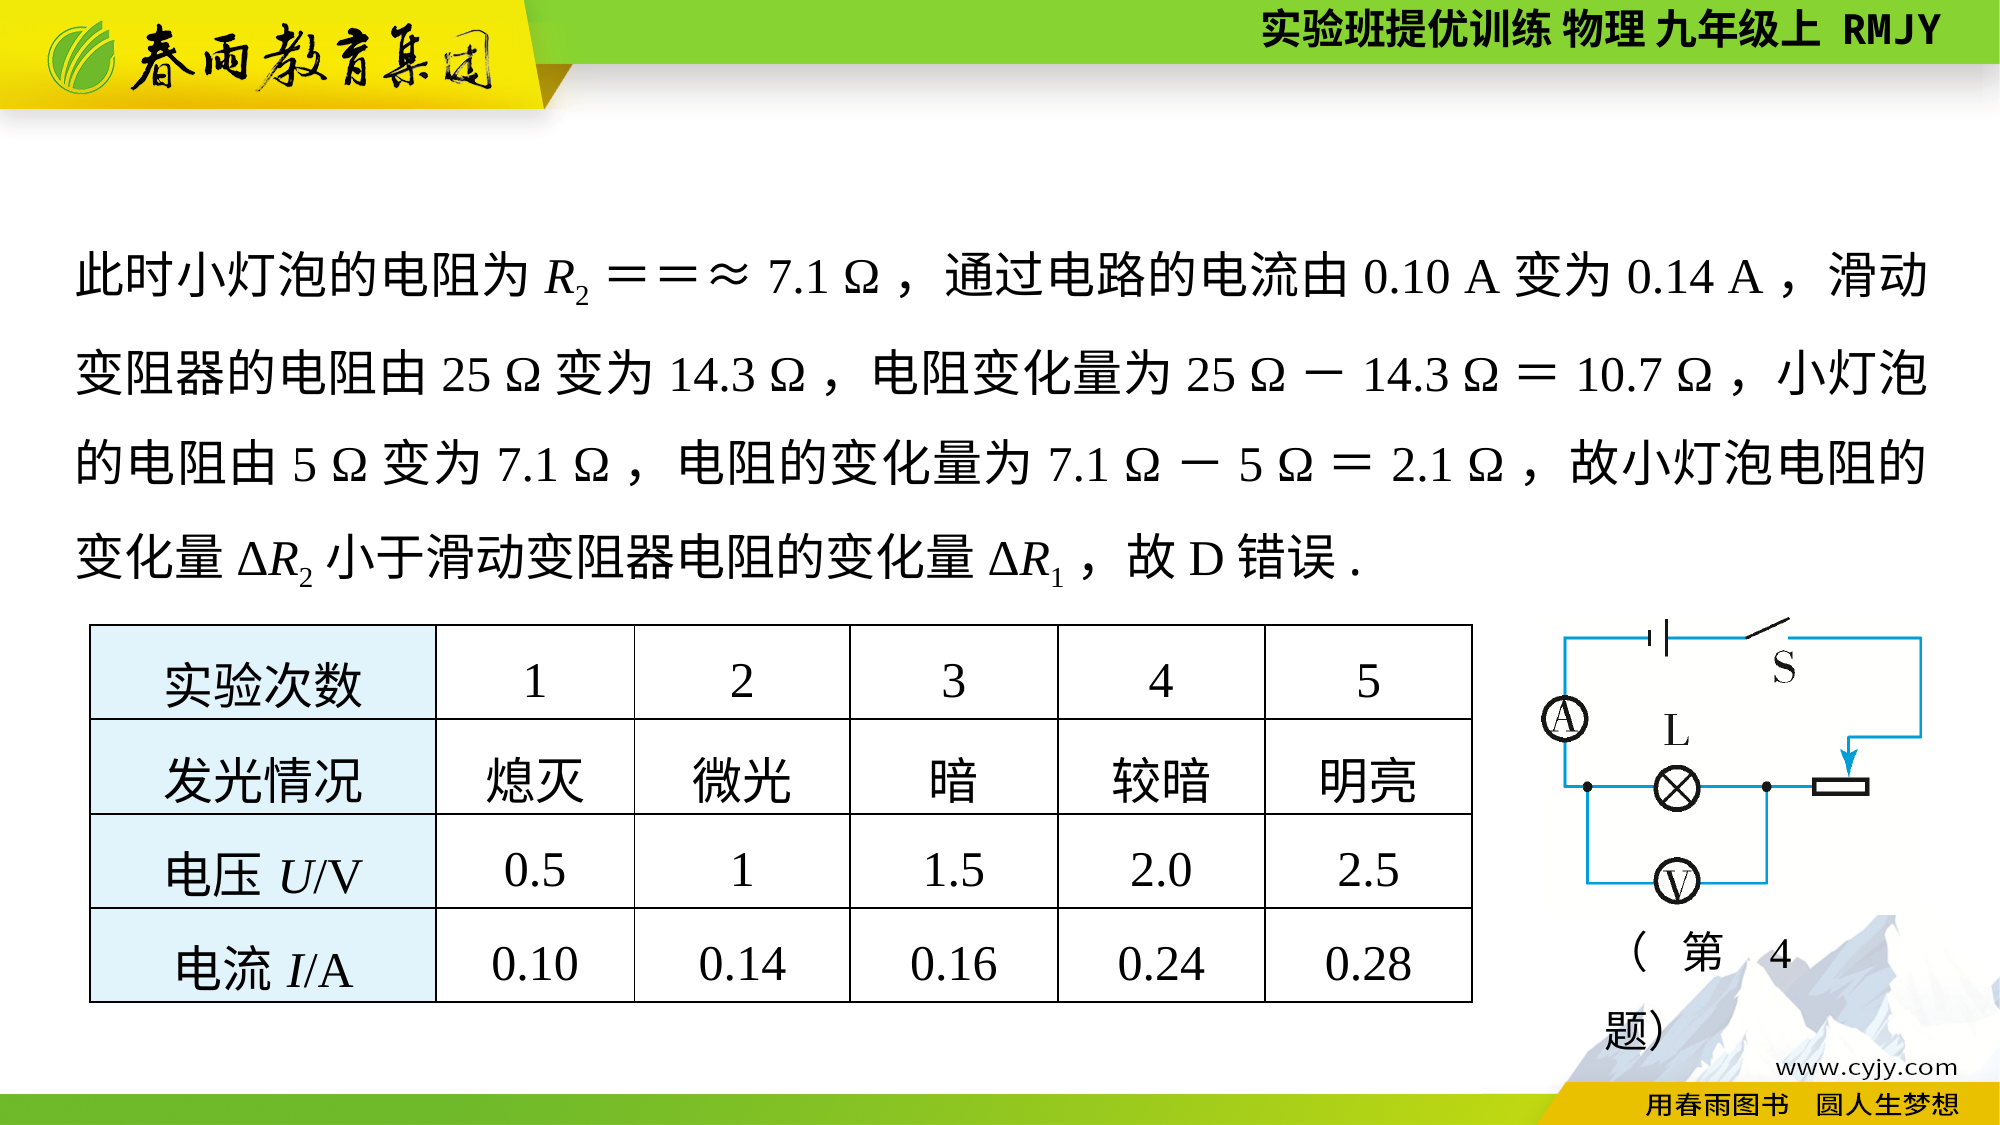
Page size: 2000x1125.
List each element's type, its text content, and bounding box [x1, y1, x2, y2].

table_cell 1 [635, 815, 849, 907]
table_header 4 [1059, 626, 1264, 718]
table_cell 电压U/V [91, 815, 435, 907]
table_header 5 [1266, 626, 1471, 718]
table_header 3 [851, 626, 1057, 718]
table_cell 2.0 [1059, 815, 1264, 907]
table_cell 发光情况 [91, 720, 435, 813]
table_cell 2.5 [1266, 815, 1471, 907]
table_cell 微光 [635, 720, 849, 813]
table_header 2 [635, 626, 849, 718]
table_cell 暗 [851, 720, 1057, 813]
table_cell 明亮 [1266, 720, 1471, 813]
table_header 1 [437, 626, 634, 718]
table_header 实验次数 [91, 626, 435, 718]
table_cell 0.24 [1059, 909, 1264, 1001]
table_cell 熄灭 [437, 720, 634, 813]
table_cell 0.5 [437, 815, 634, 907]
table_cell 较暗 [1059, 720, 1264, 813]
table_cell 0.16 [851, 909, 1057, 1001]
table_cell 0.14 [635, 909, 849, 1001]
text_box （第4题） [1589, 922, 1817, 985]
table_cell 0.28 [1266, 909, 1471, 1001]
picture [0, 0, 2000, 1125]
table_cell 电流I/A [91, 909, 435, 1001]
table_cell 0.10 [437, 909, 634, 1001]
table_cell 1.5 [851, 815, 1057, 907]
